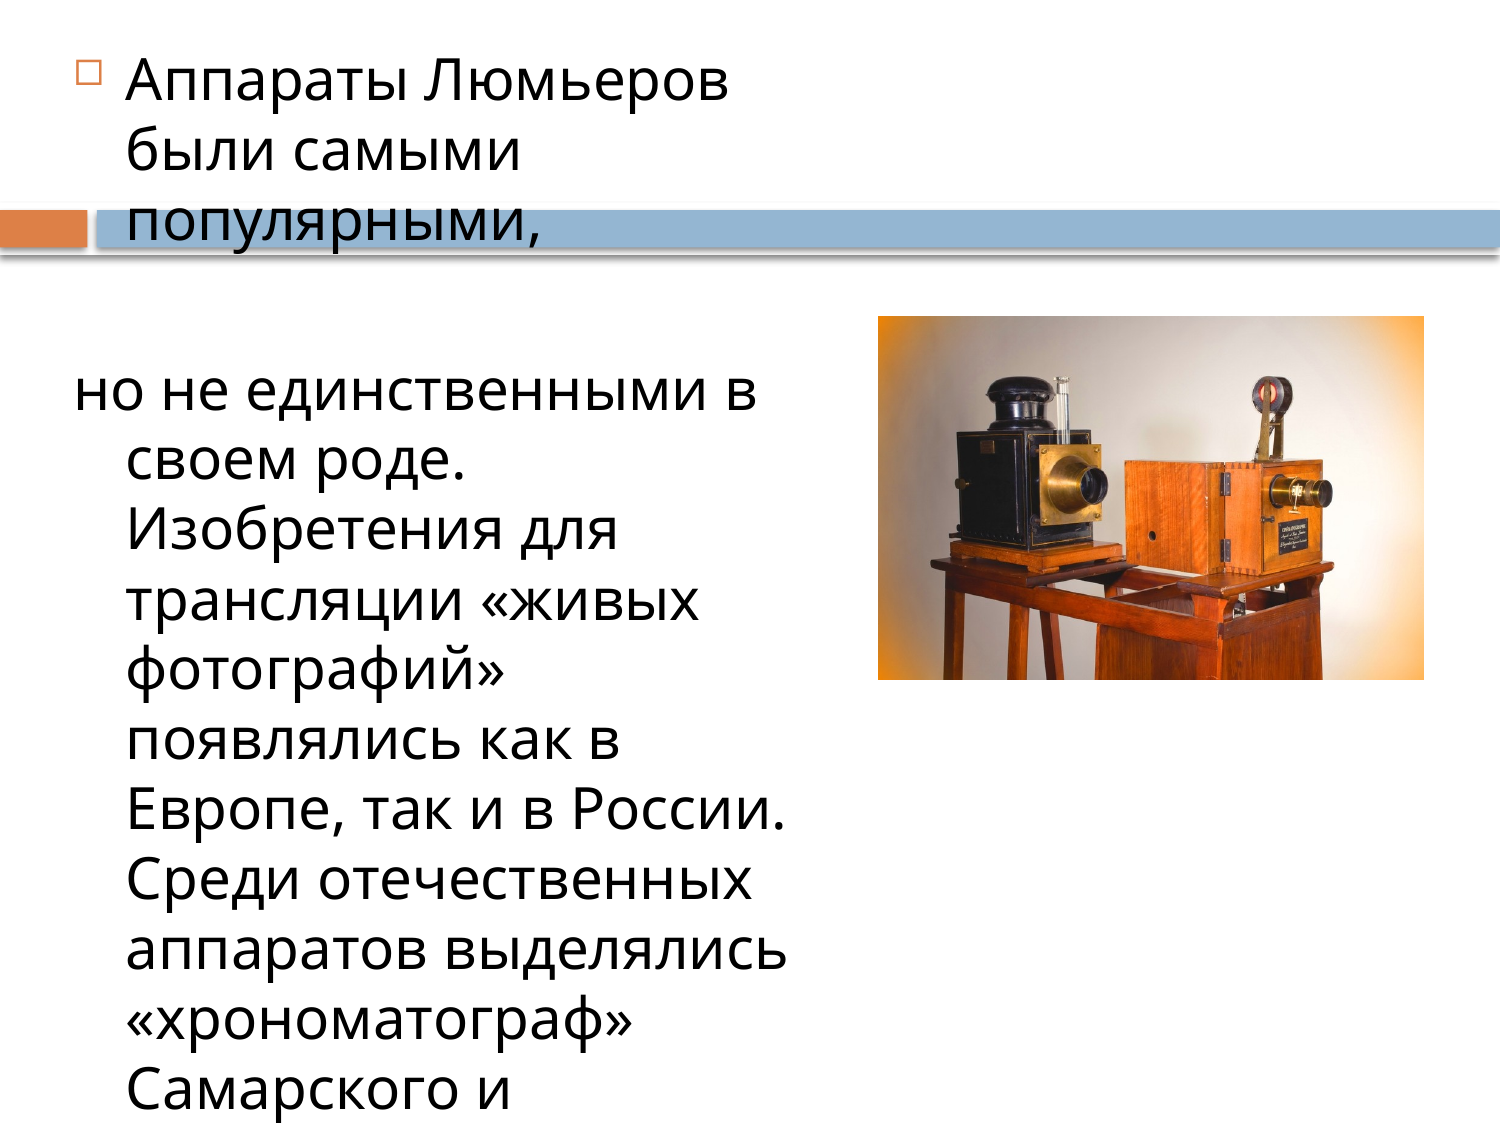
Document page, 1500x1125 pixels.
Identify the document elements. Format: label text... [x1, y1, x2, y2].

list Аппараты Люмьеров были самыми популярными, но не единственными в своем роде. Изобретения для трансляции «живых фотографий» появлялись как в Европе, так и в России. Среди отечественных аппаратов выделялись «хрономатограф» Самарского и «стробограф» Акимова. [58, 35, 856, 773]
picture [878, 316, 1425, 680]
